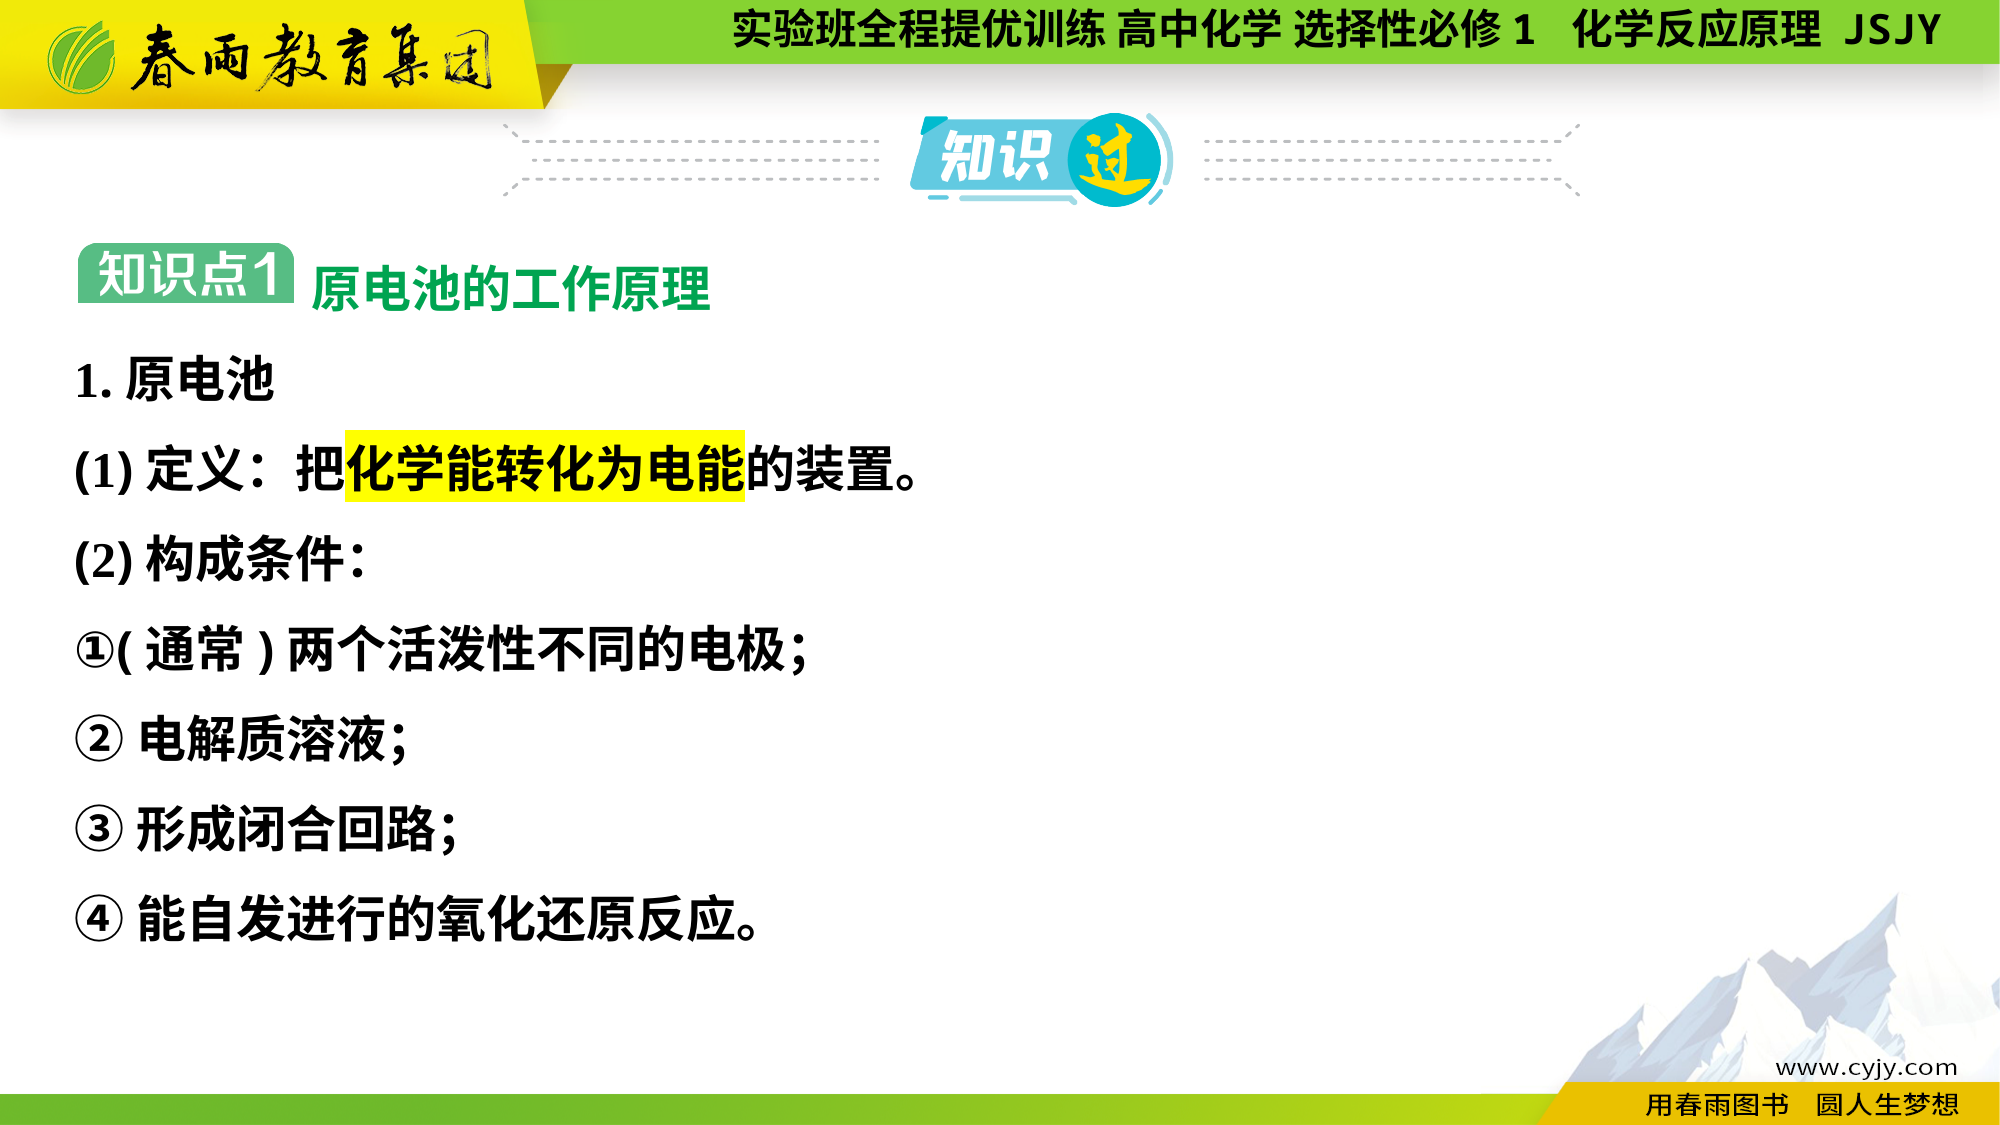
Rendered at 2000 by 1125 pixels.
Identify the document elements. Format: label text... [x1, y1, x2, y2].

list 原电池的工作原理 1.原电池 (1)定义：把化学能转化为电能的装置。 (2)构成条件： ①(通常)两个活泼性不同的电极； ②电解质溶液； ③形成闭合回路； ④能自发进行的氧化还原反应。 [59, 219, 1944, 951]
picture [0, 0, 2000, 1125]
